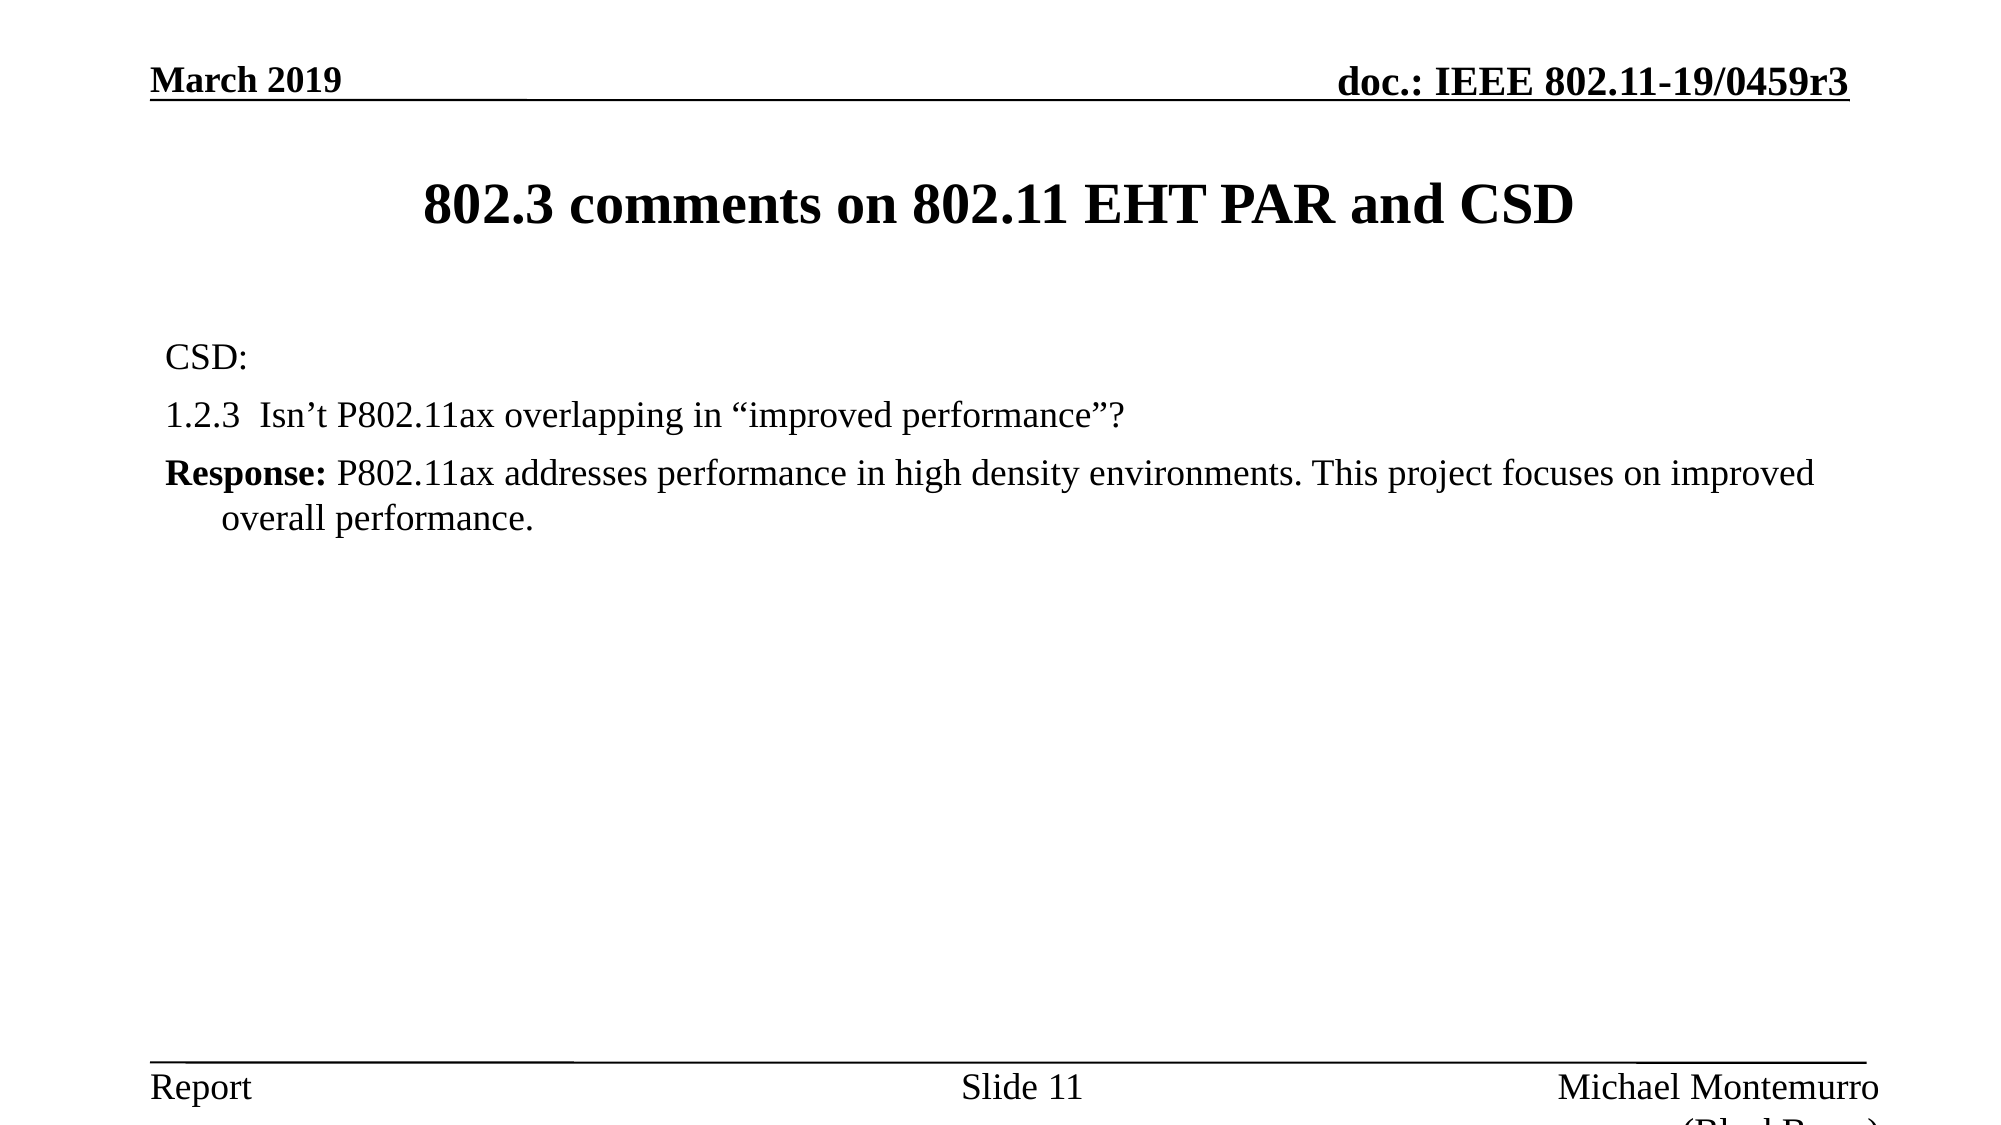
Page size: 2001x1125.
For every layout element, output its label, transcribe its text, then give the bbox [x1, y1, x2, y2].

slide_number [149, 49, 431, 100]
slide_number Slide 11 [950, 1061, 1095, 1125]
title 802.3 comments on 802.11 EHT PAR and CSD [149, 112, 1850, 288]
list CSD: 1.2.3 Isn’t P802.11ax overlapping in “improved performance”? Response: P802.11ax addresses performance in high density environments. This project focuses on improved overall performance. [149, 324, 1850, 1000]
footer Michael Montemurro (BlackBerry) [1436, 1061, 1881, 1108]
